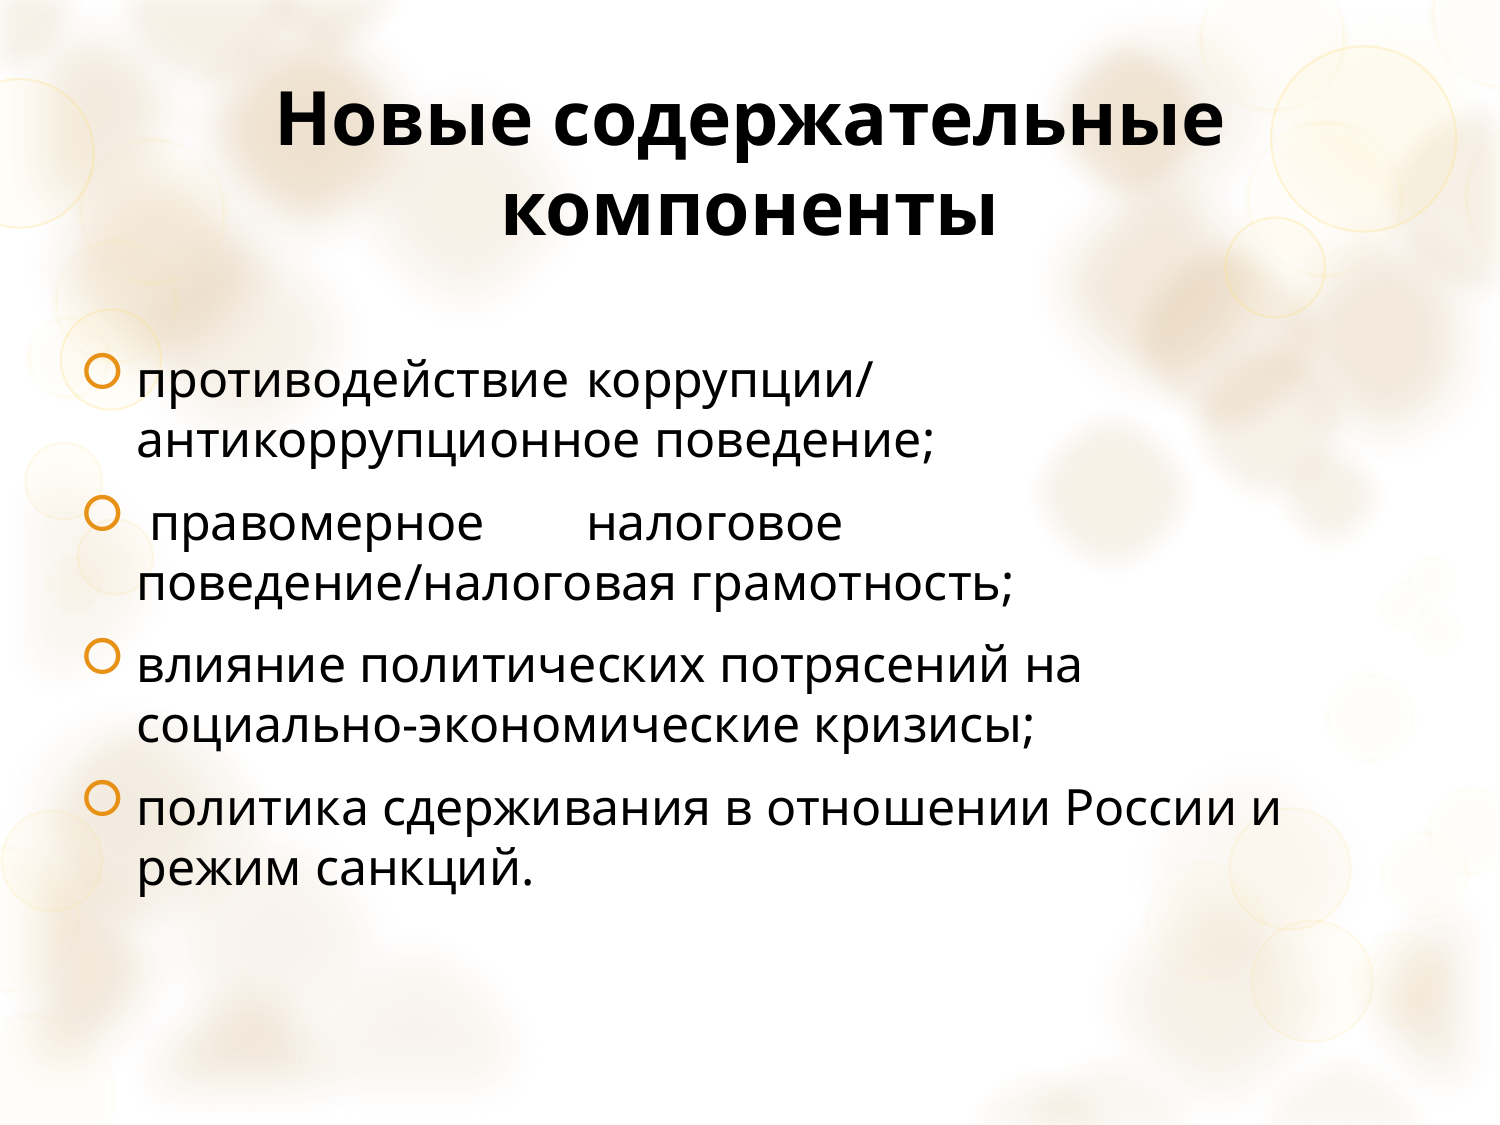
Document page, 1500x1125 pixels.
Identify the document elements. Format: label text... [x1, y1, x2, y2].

title Новые содержательные компоненты [165, 66, 1335, 256]
list противодействие коррупции/антикоррупционное поведение; правомерное налоговое поведение/налоговая грамотность; влияние политических потрясений на социально-экономические кризисы; политика сдерживания в отношении России и режим санкций. [64, 296, 1388, 1012]
